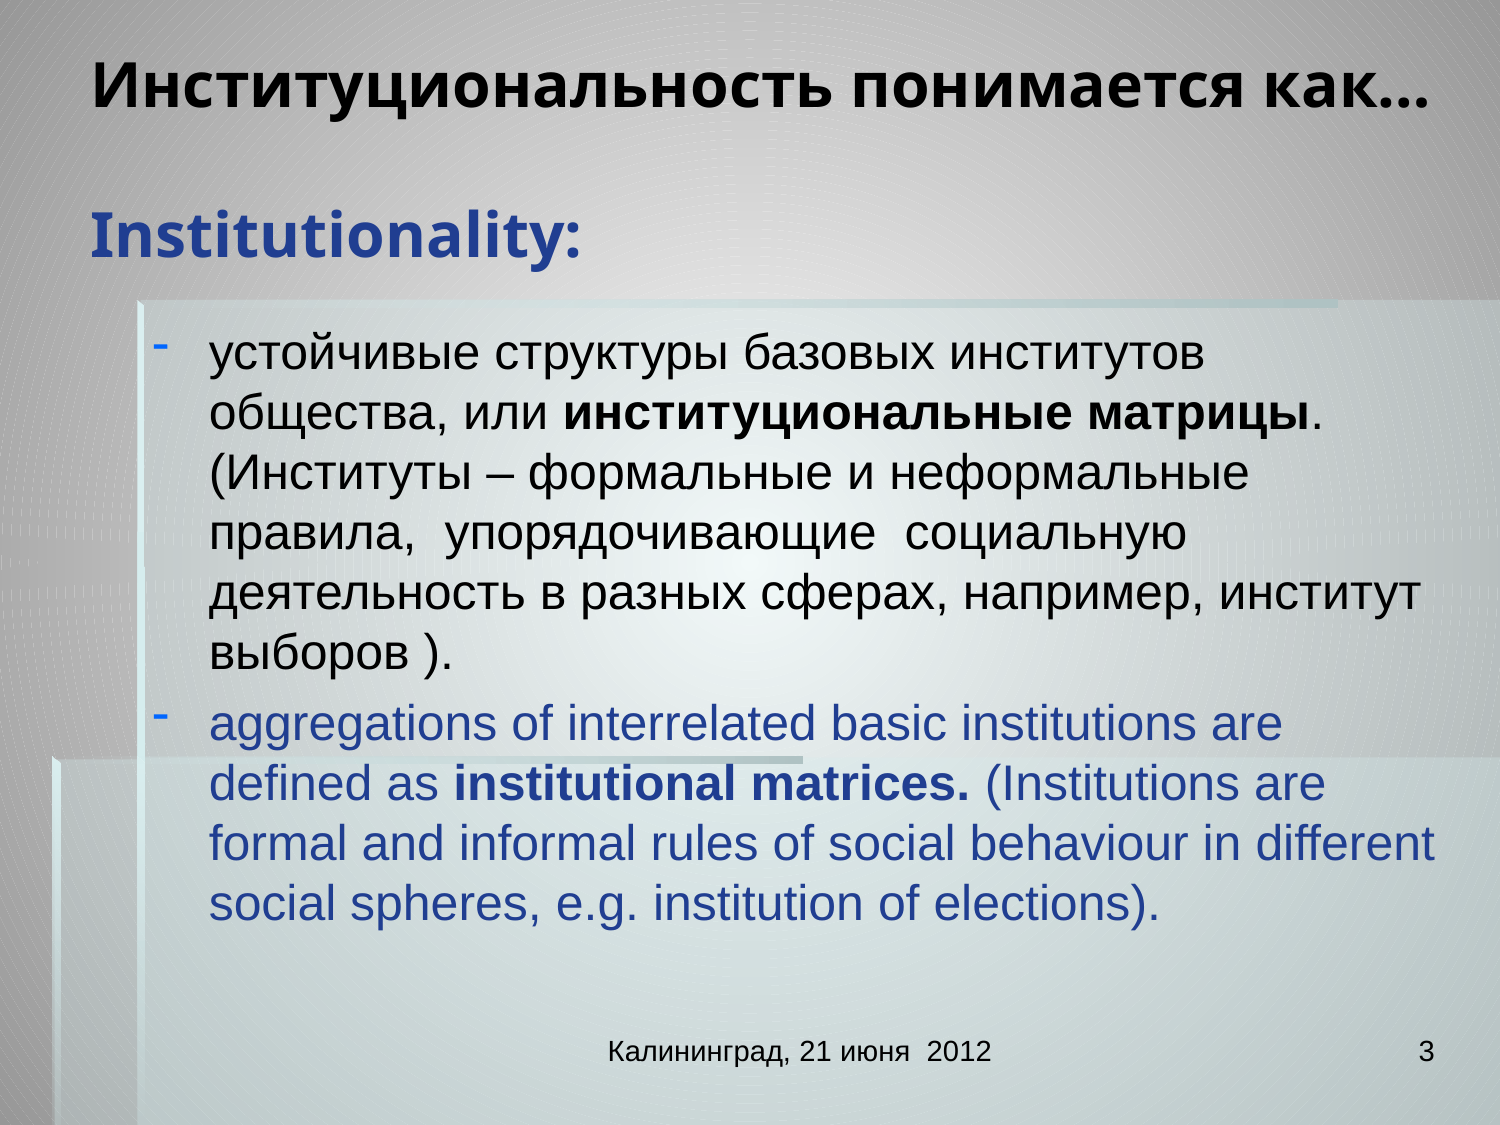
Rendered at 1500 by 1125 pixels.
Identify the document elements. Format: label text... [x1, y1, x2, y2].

slide_number 3 [1137, 1024, 1451, 1103]
footer Калининград, 21 июня 2012 [562, 1024, 1038, 1103]
title Институциональность понимается как… Institutionality: [74, 39, 1463, 276]
list устойчивые структуры базовых институтов общества, или институциональные матрицы. (Институты – формальные и неформальные правила, упорядочивающие социальную деятельность в разных сферах, например, институт выборов ). aggregations of interrelated basic institutions are defined as institutional matrices. (Institutions are formal and informal rules of social behaviour in different social spheres, e.g. institution of elections). [137, 312, 1452, 1001]
